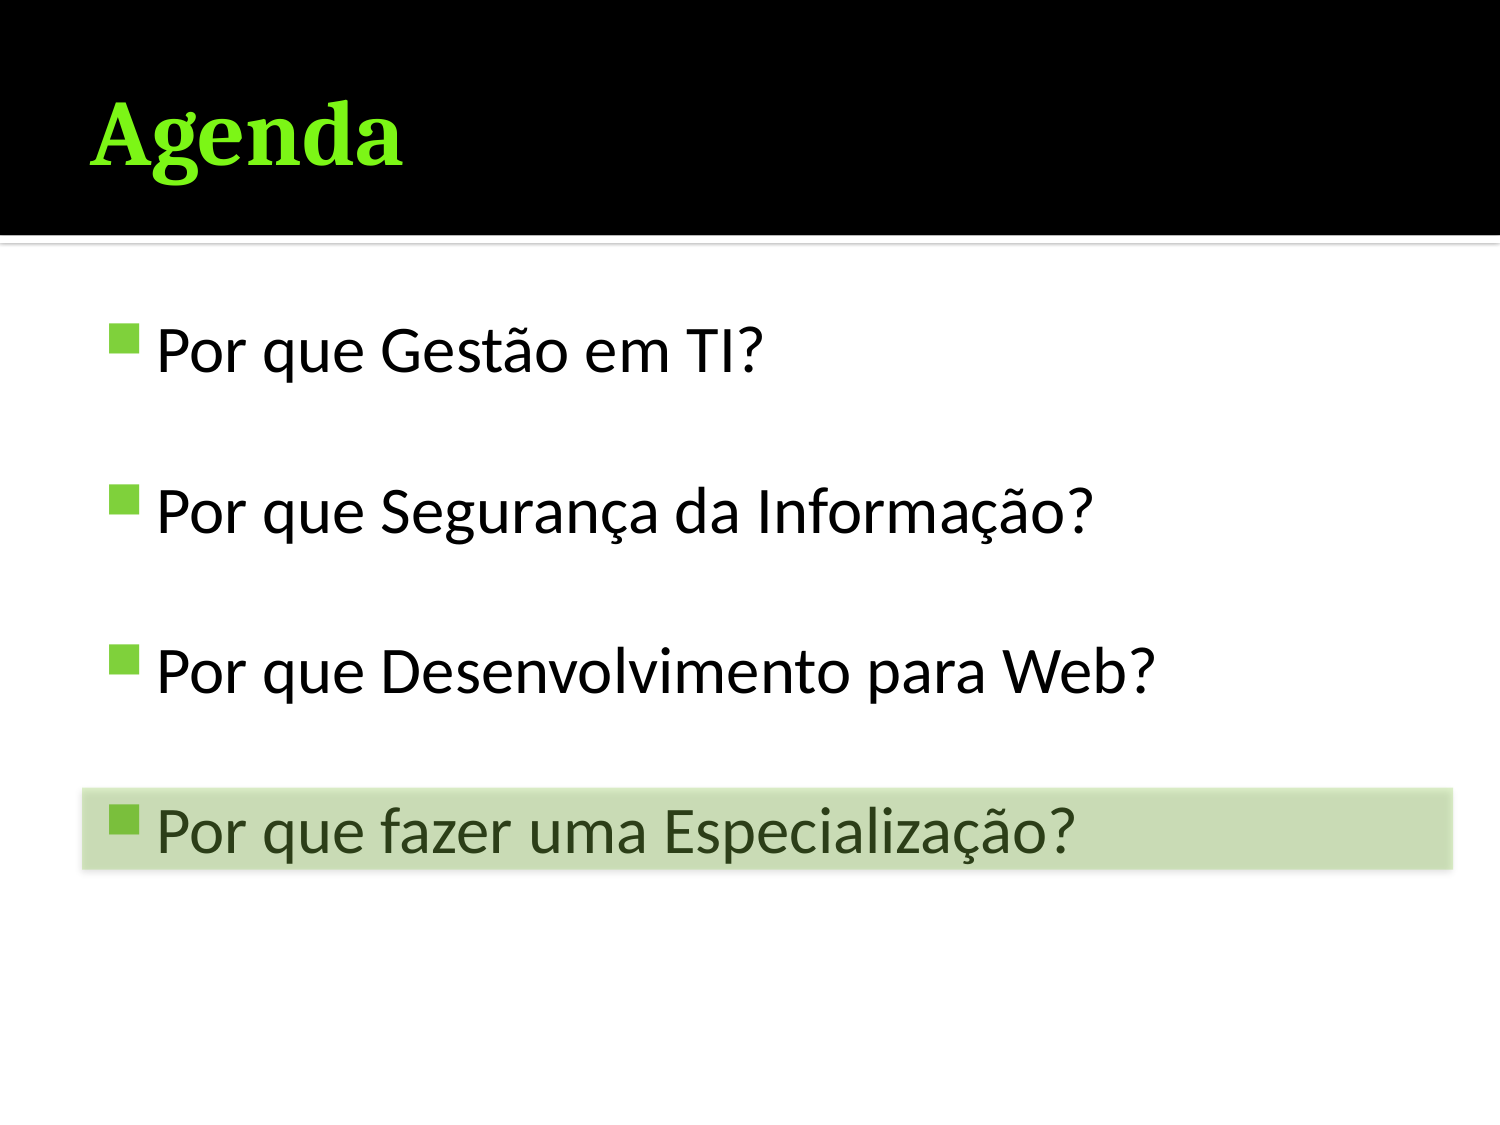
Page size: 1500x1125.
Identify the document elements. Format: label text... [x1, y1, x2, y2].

title Agenda [75, 25, 1425, 231]
list Por que Gestão em TI? Por que Segurança da Informação? Por que Desenvolvimento para Web? Por que fazer uma Especialização? [75, 291, 1425, 1079]
text_box [81, 787, 1454, 870]
